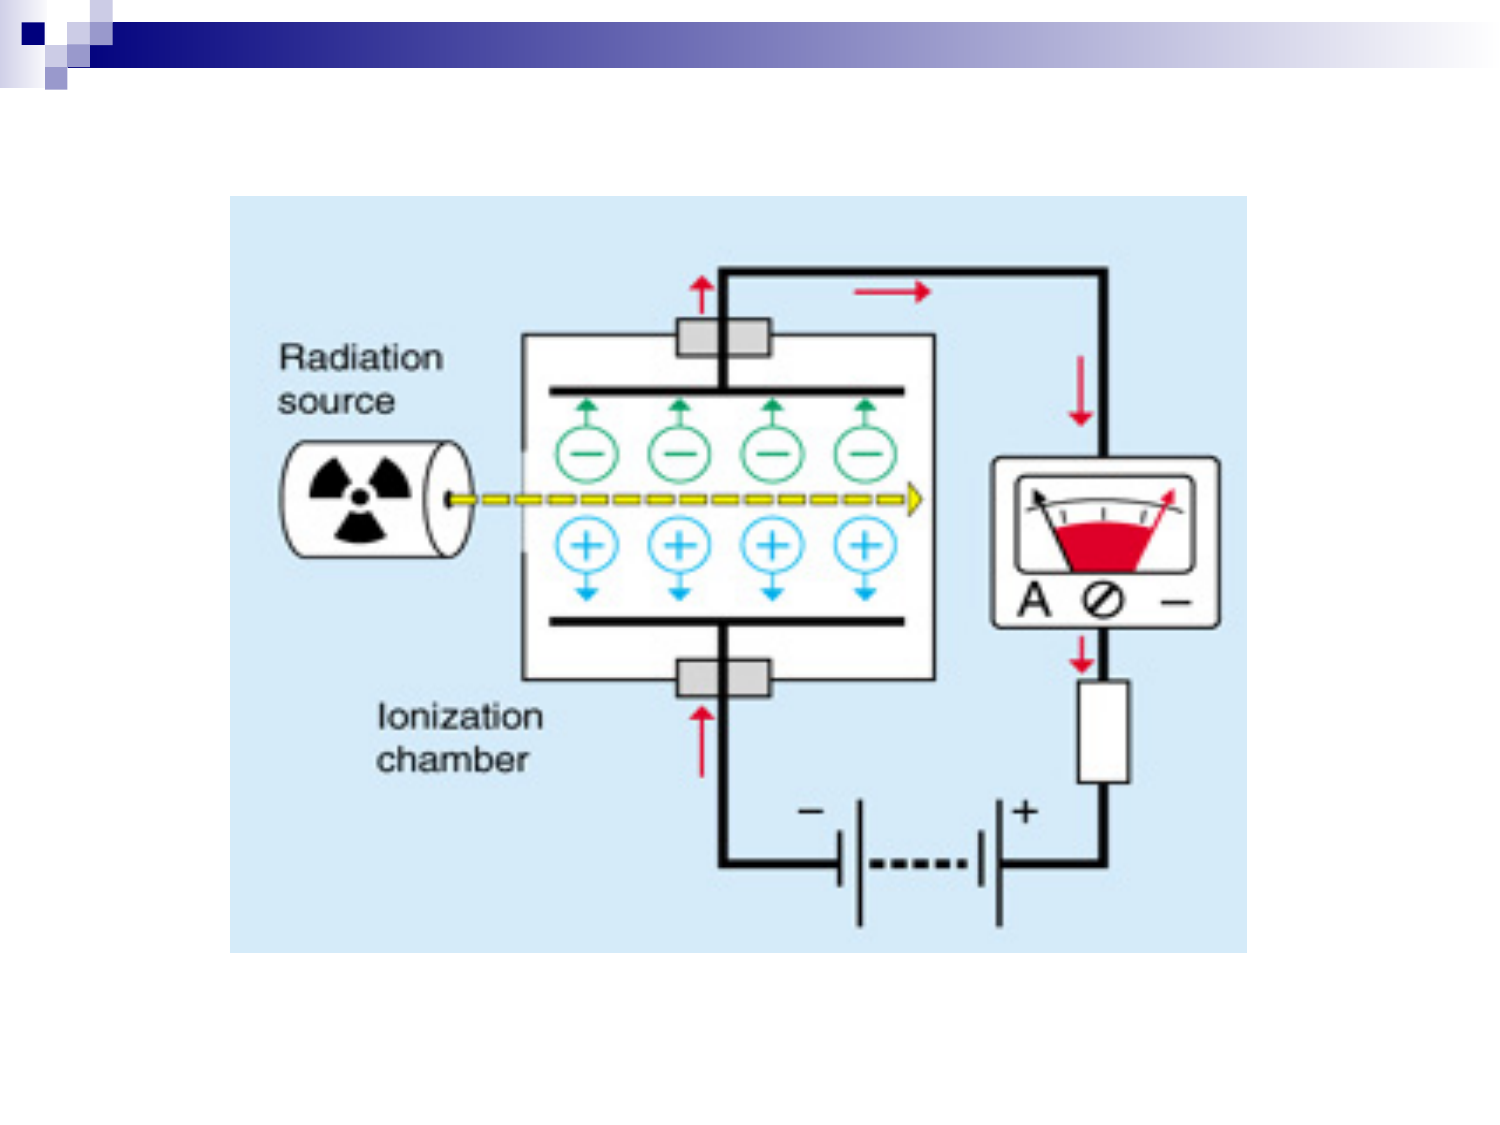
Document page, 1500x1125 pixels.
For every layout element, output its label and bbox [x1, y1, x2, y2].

picture [229, 196, 1247, 953]
